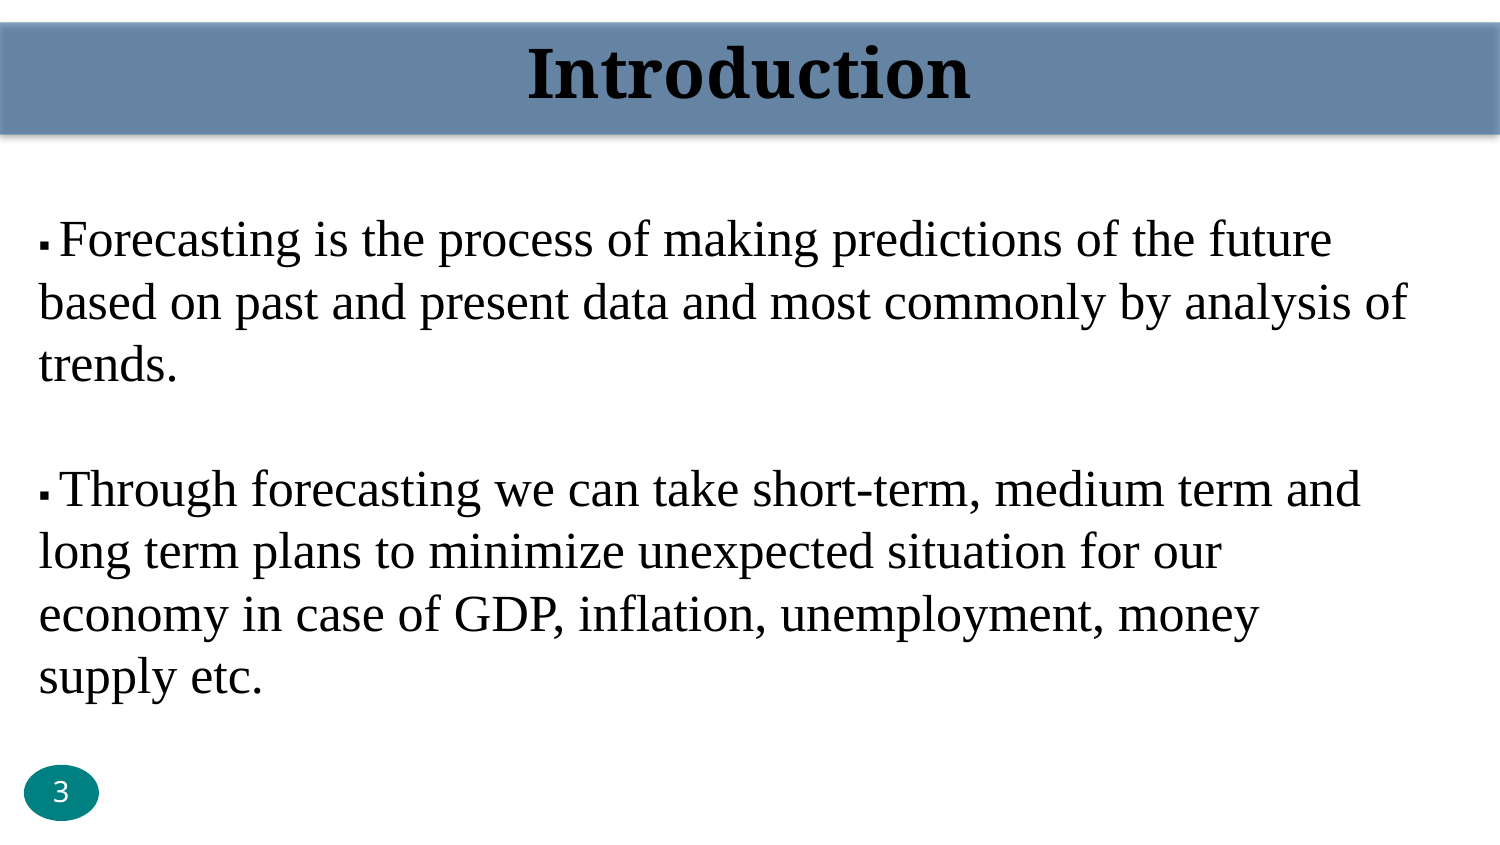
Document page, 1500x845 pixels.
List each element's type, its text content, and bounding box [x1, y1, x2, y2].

text_box ▪ Forecasting is the process of making predictions of the future based on past and present data and most commonly by analysis of trends. ▪ Through forecasting we can take short-term, medium term and long term plans to minimize unexpected situation for our economy in case of GDP, inflation, unemployment, money supply etc. [23, 197, 1425, 712]
slide_number 3 [23, 764, 99, 822]
text_box Introduction [0, 22, 1500, 120]
